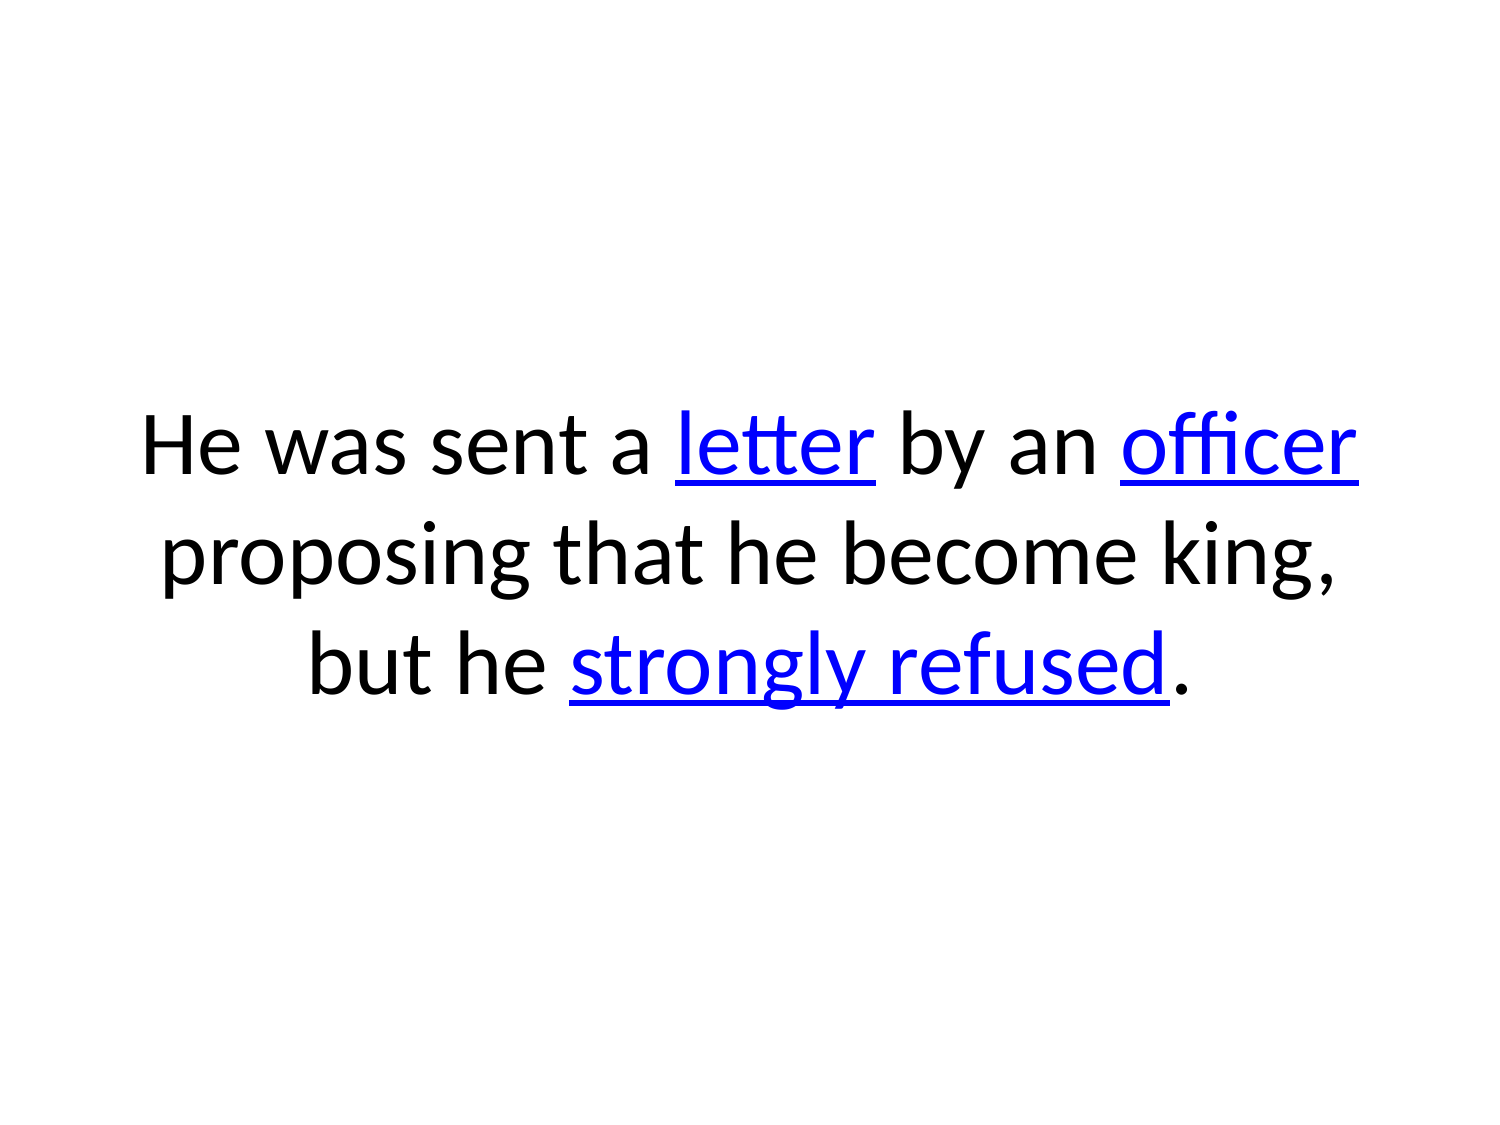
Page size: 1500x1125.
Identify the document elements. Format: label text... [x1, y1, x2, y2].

title He was sent a letter by an officer proposing that he become king, but he strongly refused. [75, 45, 1425, 1050]
